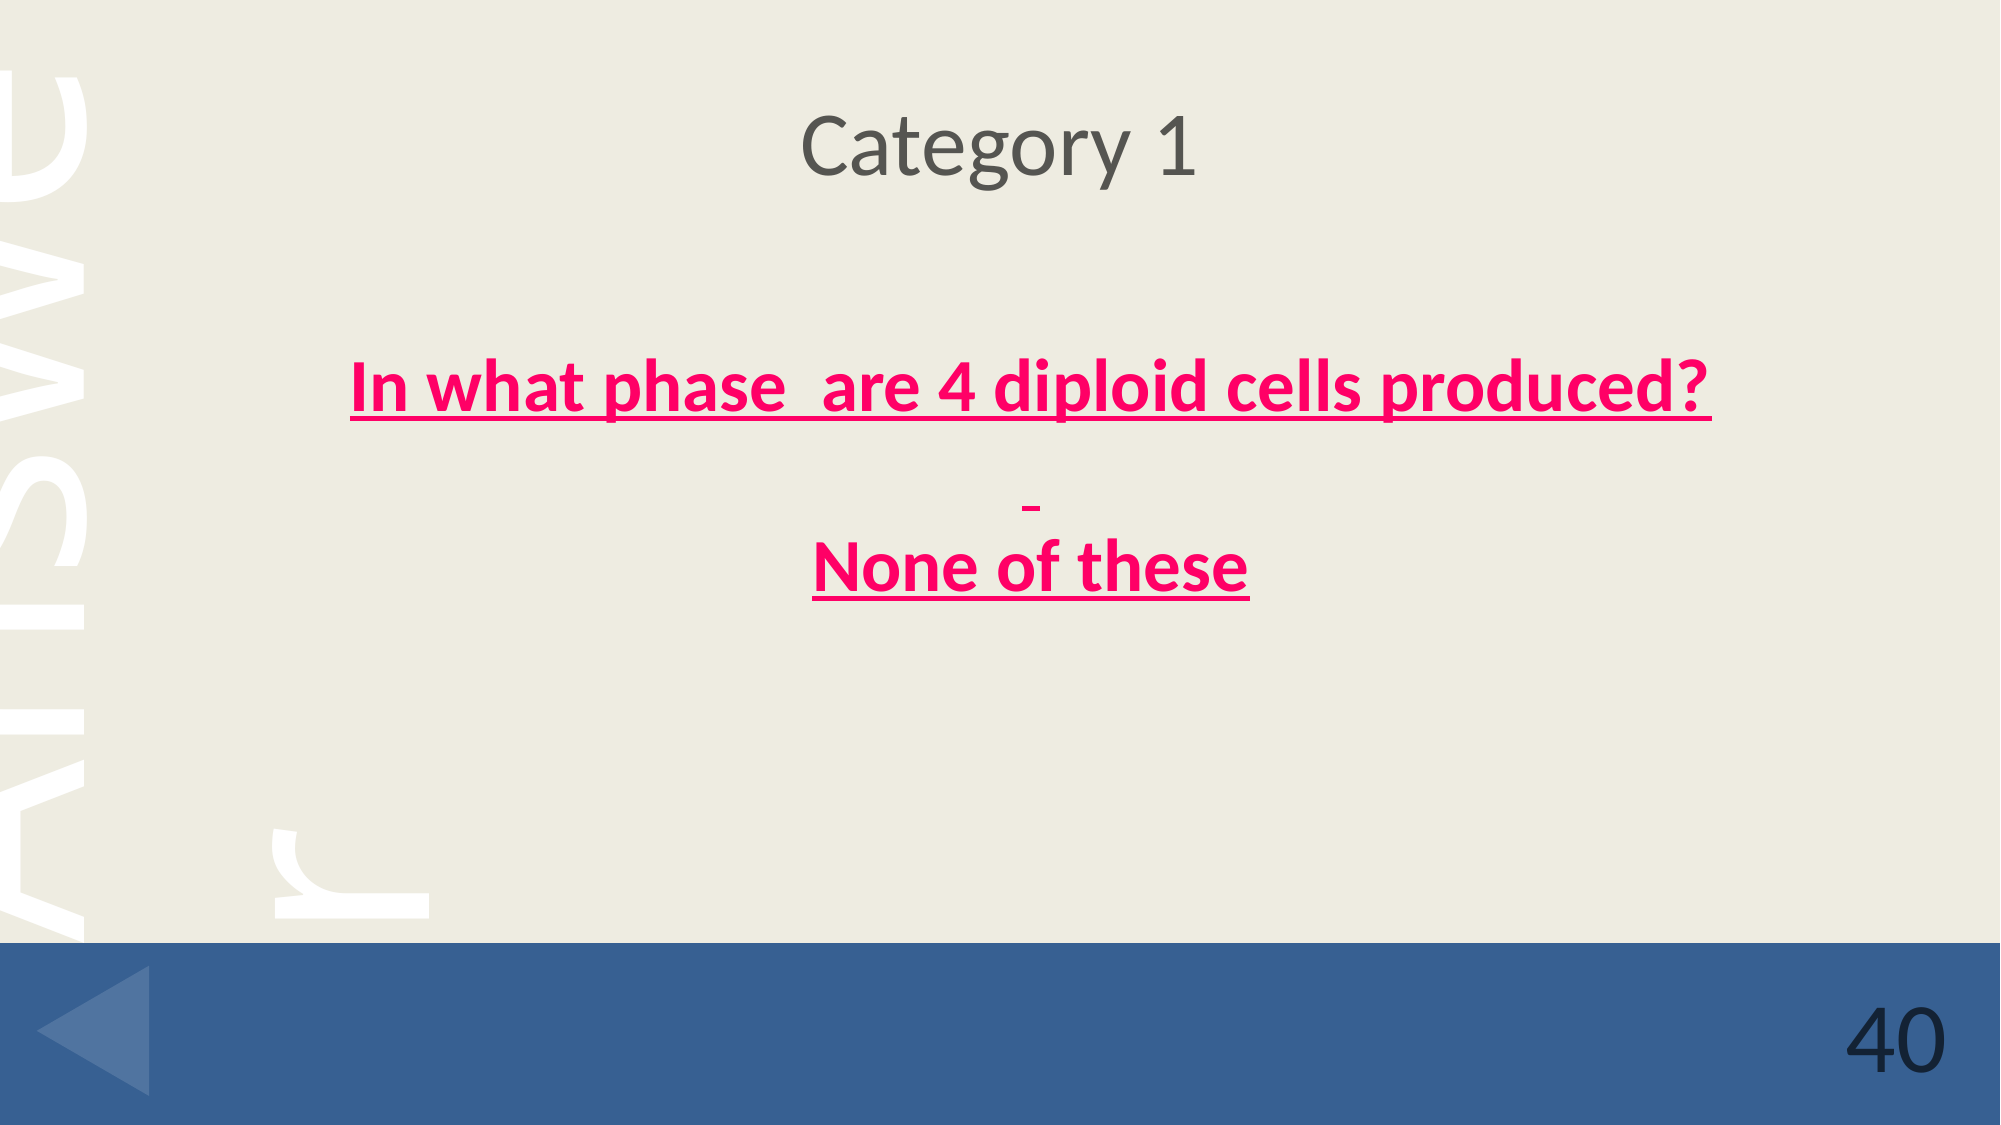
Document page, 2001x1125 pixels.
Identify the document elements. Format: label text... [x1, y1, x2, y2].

list 40 [1494, 967, 1963, 1097]
list In what phase are 4 diploid cells produced? None of these [302, 307, 1760, 636]
title Category 1 [99, 45, 1900, 233]
